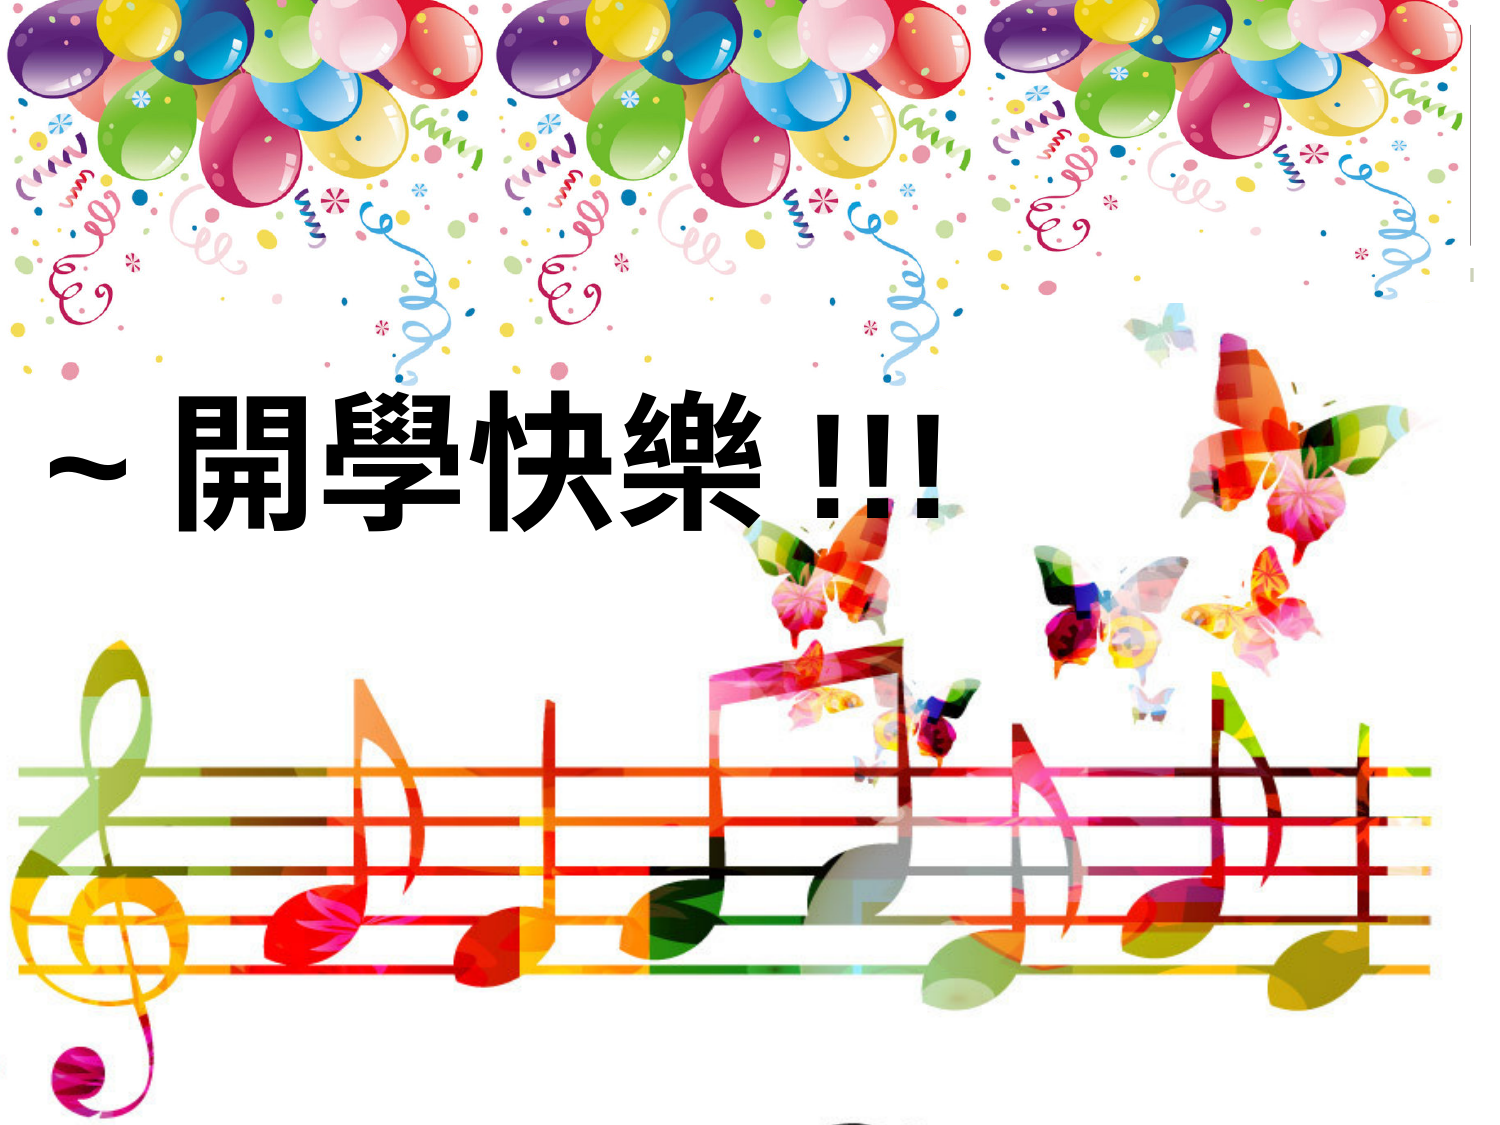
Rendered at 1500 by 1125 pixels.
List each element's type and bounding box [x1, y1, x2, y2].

list [0, 282, 1483, 1125]
picture [1, 0, 1471, 391]
